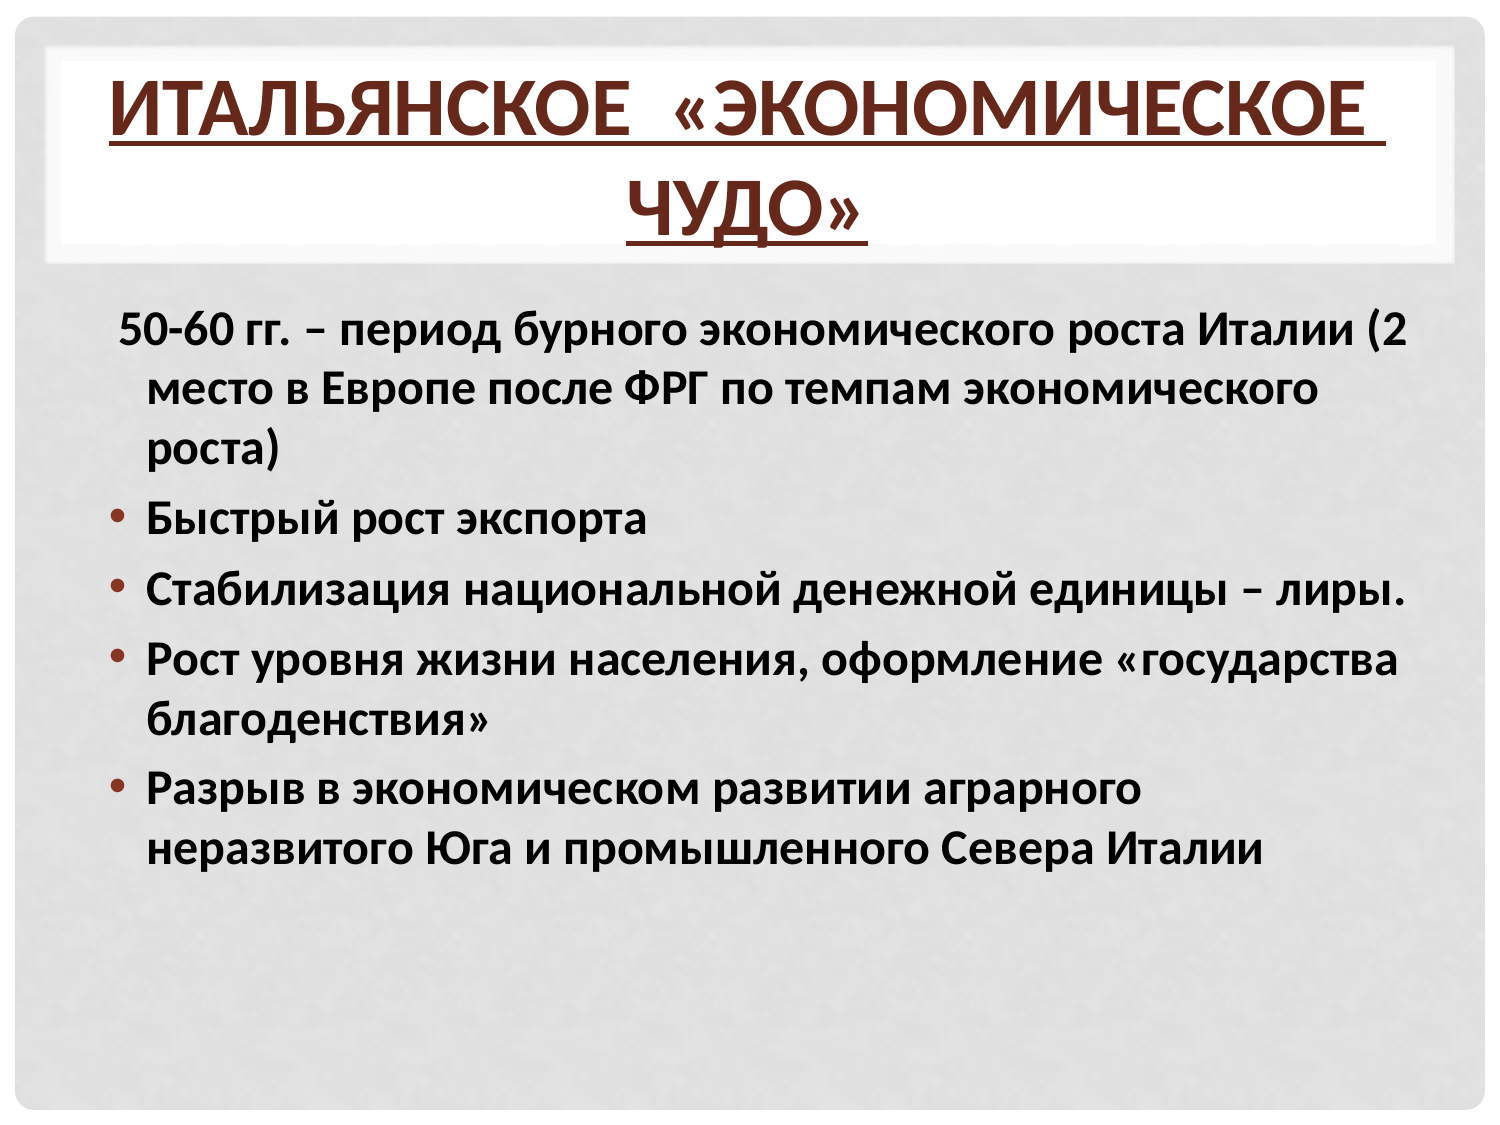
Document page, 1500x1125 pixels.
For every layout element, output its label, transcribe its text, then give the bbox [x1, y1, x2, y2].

title Итальянское «экономическое чудо» [69, 66, 1425, 238]
list 50-60 гг. – период бурного экономического роста Италии (2 место в Европе после ФРГ по темпам экономического роста) Быстрый рост экспорта Стабилизация национальной денежной единицы – лиры. Рост уровня жизни населения, оформление «государства благоденствия» Разрыв в экономическом развитии аграрного неразвитого Юга и промышленного Севера Италии [75, 287, 1425, 1005]
